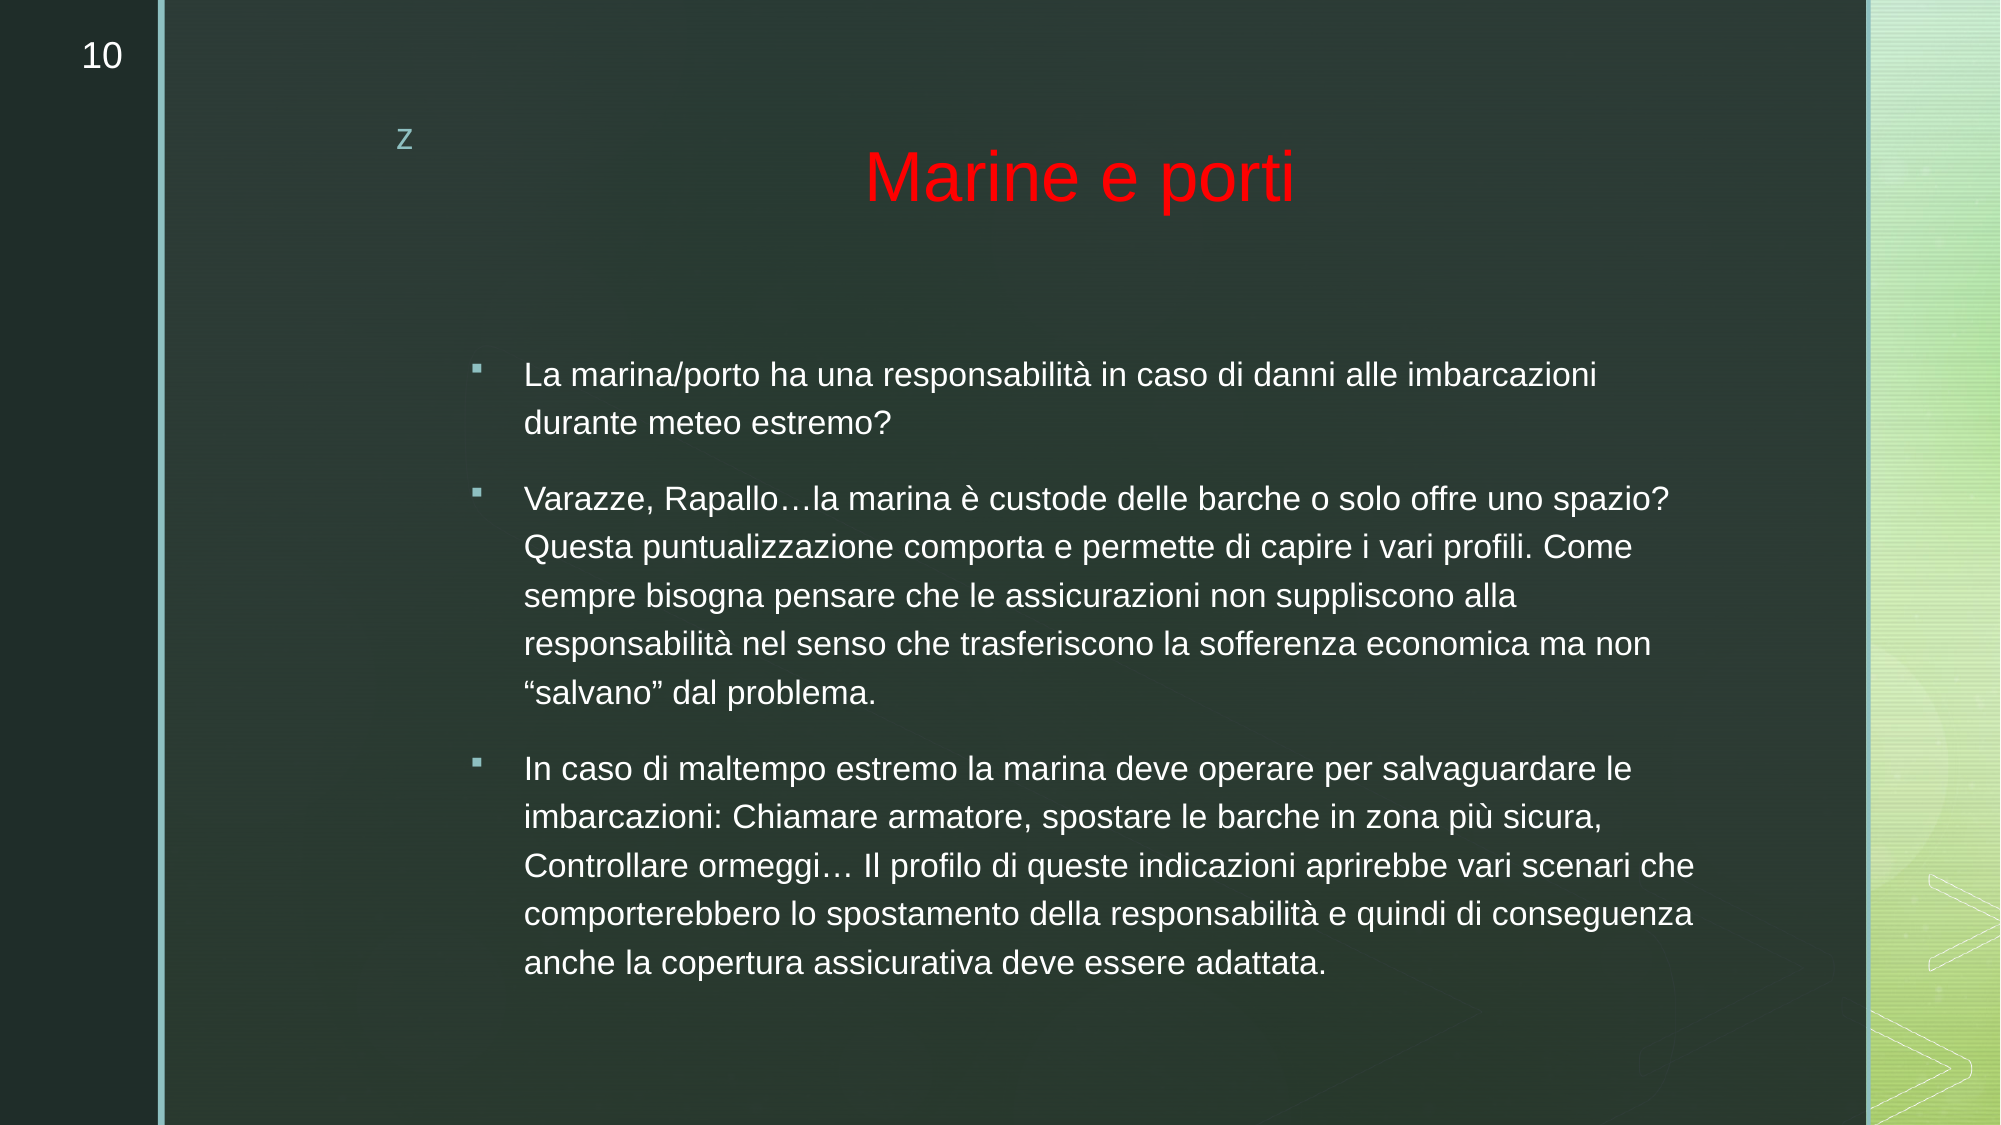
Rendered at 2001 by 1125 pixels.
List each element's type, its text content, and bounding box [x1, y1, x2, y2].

picture [1871, 0, 2001, 1125]
slide_number 10 [25, 26, 131, 80]
title Marine e porti [428, 132, 1734, 310]
list La marina/porto ha una responsabilità in caso di danni alle imbarcazioni durante meteo estremo? Varazze, Rapallo…la marina è custode delle barche o solo offre uno spazio? Questa puntualizzazione comporta e permette di capire i vari profili. Come sempre bisogna pensare che le assicurazioni non suppliscono alla responsabilità nel senso che trasferiscono la sofferenza economica ma non “salvano” dal problema. In caso di maltempo estremo la marina deve operare per salvaguardare le imbarcazioni: Chiamare armatore, spostare le barche in zona più sicura, Controllare ormeggi… Il profilo di queste indicazioni aprirebbe vari scenari che comporterebbero lo spostamento della responsabilità e quindi di conseguenza anche la copertura assicurativa deve essere adattata. [454, 336, 1734, 993]
